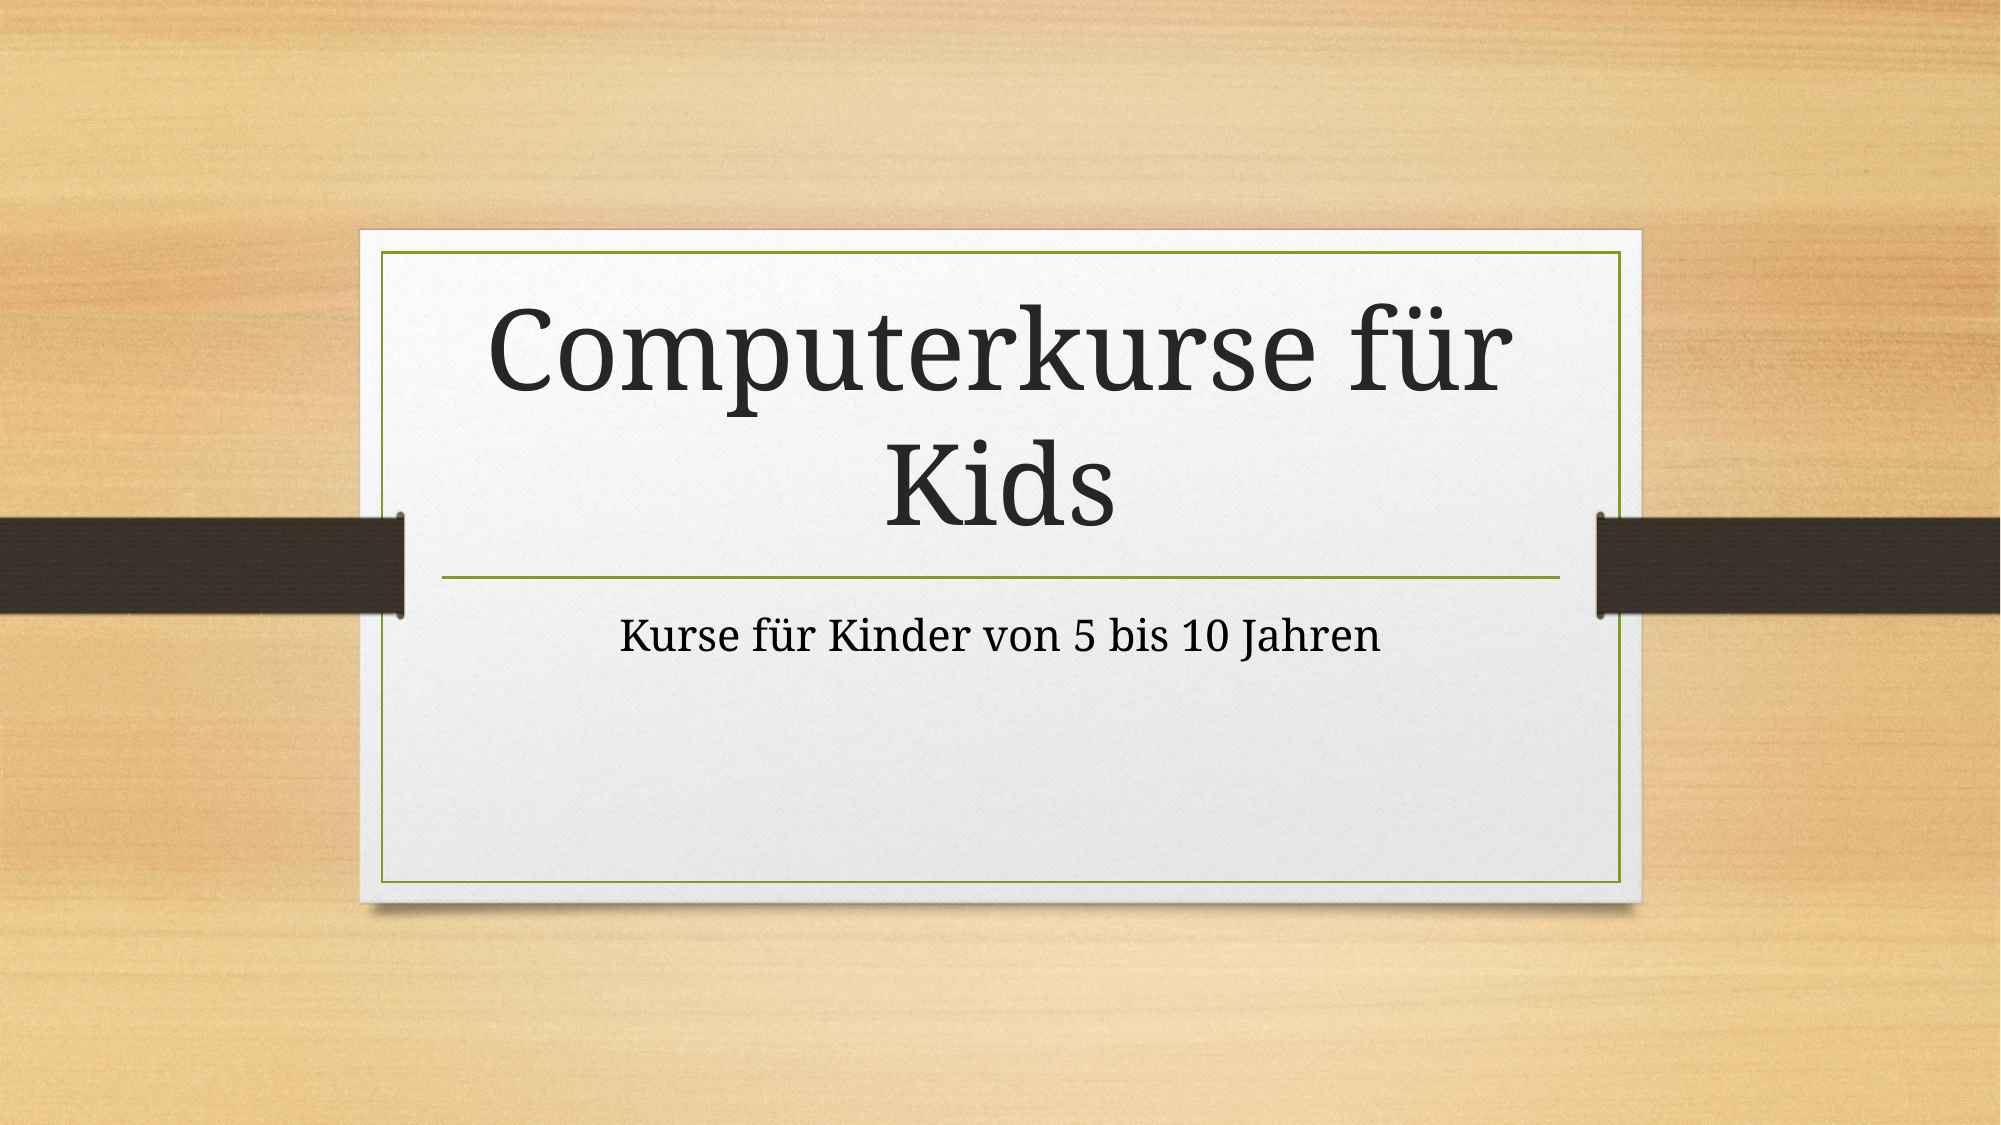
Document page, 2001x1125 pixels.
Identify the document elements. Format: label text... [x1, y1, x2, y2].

subtitle Kurse für Kinder von 5 bis 10 Jahren [441, 600, 1560, 817]
picture [0, 0, 2001, 1125]
title Computerkurse für Kids [441, 306, 1560, 556]
